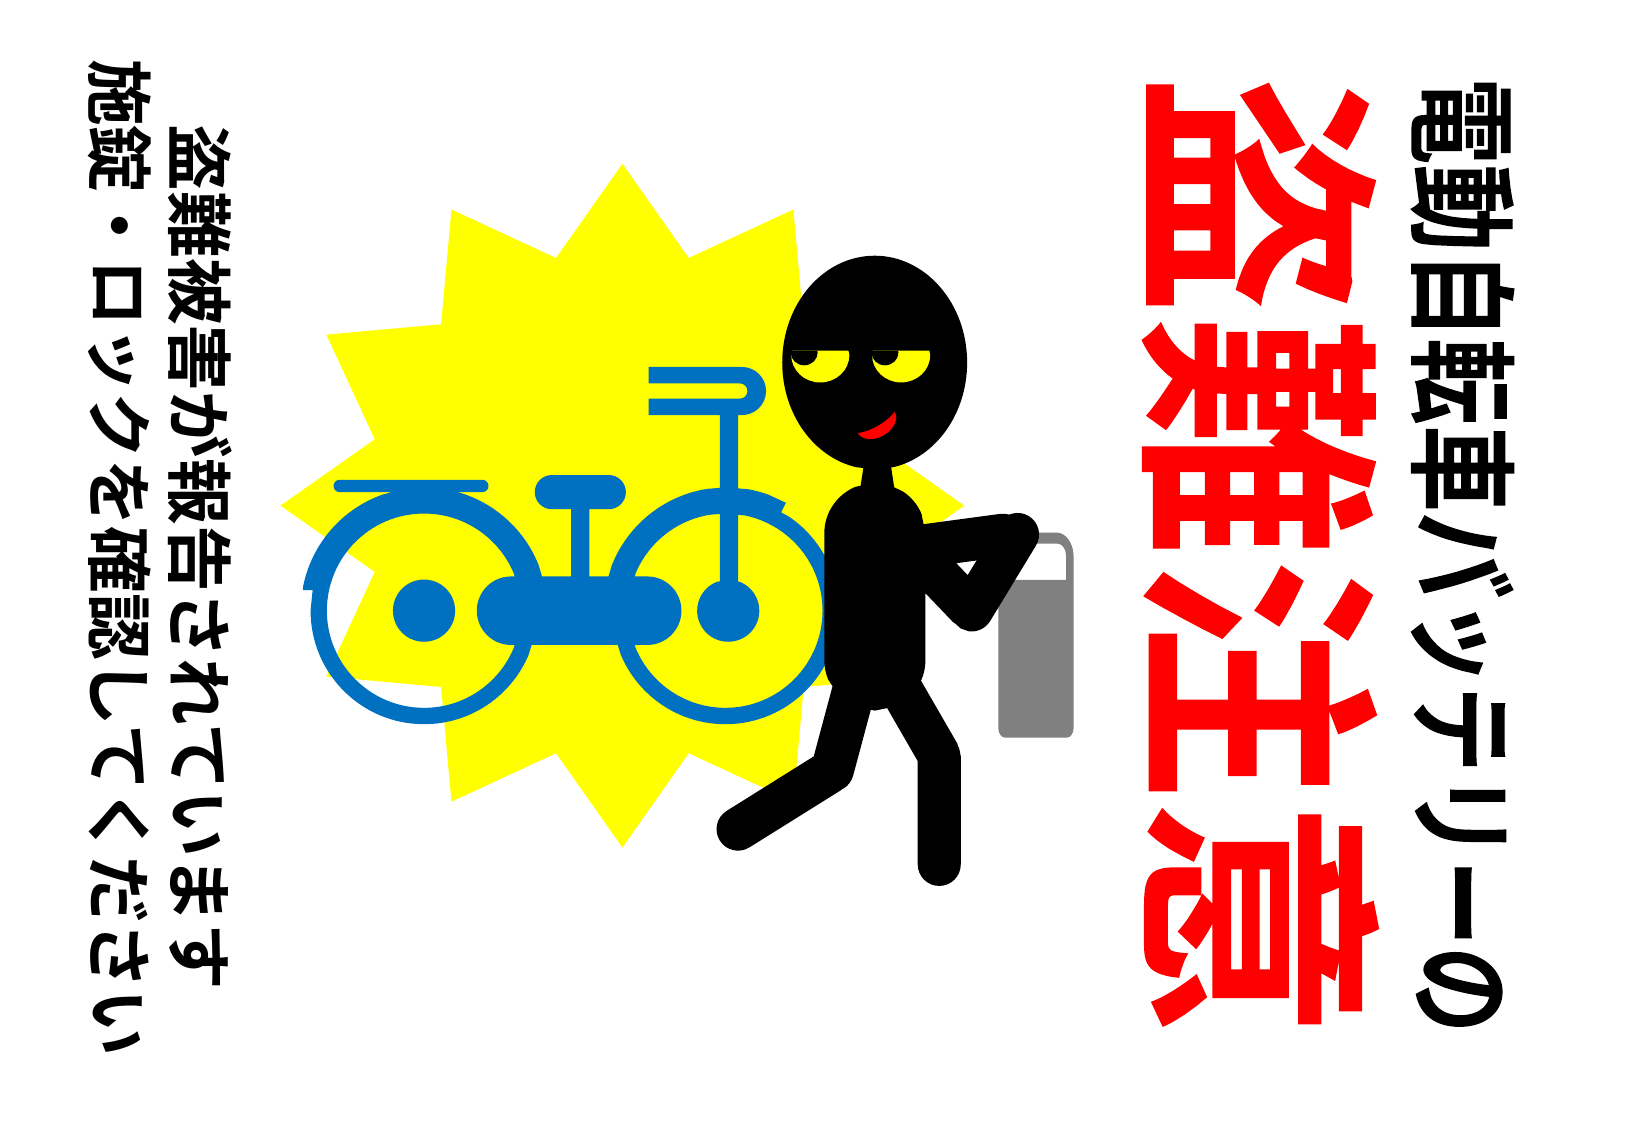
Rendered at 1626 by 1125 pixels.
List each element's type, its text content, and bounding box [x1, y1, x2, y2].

text_box 盗難被害が報告されています 施錠・ロックを確認してください [56, 42, 249, 1073]
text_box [280, 163, 1074, 887]
